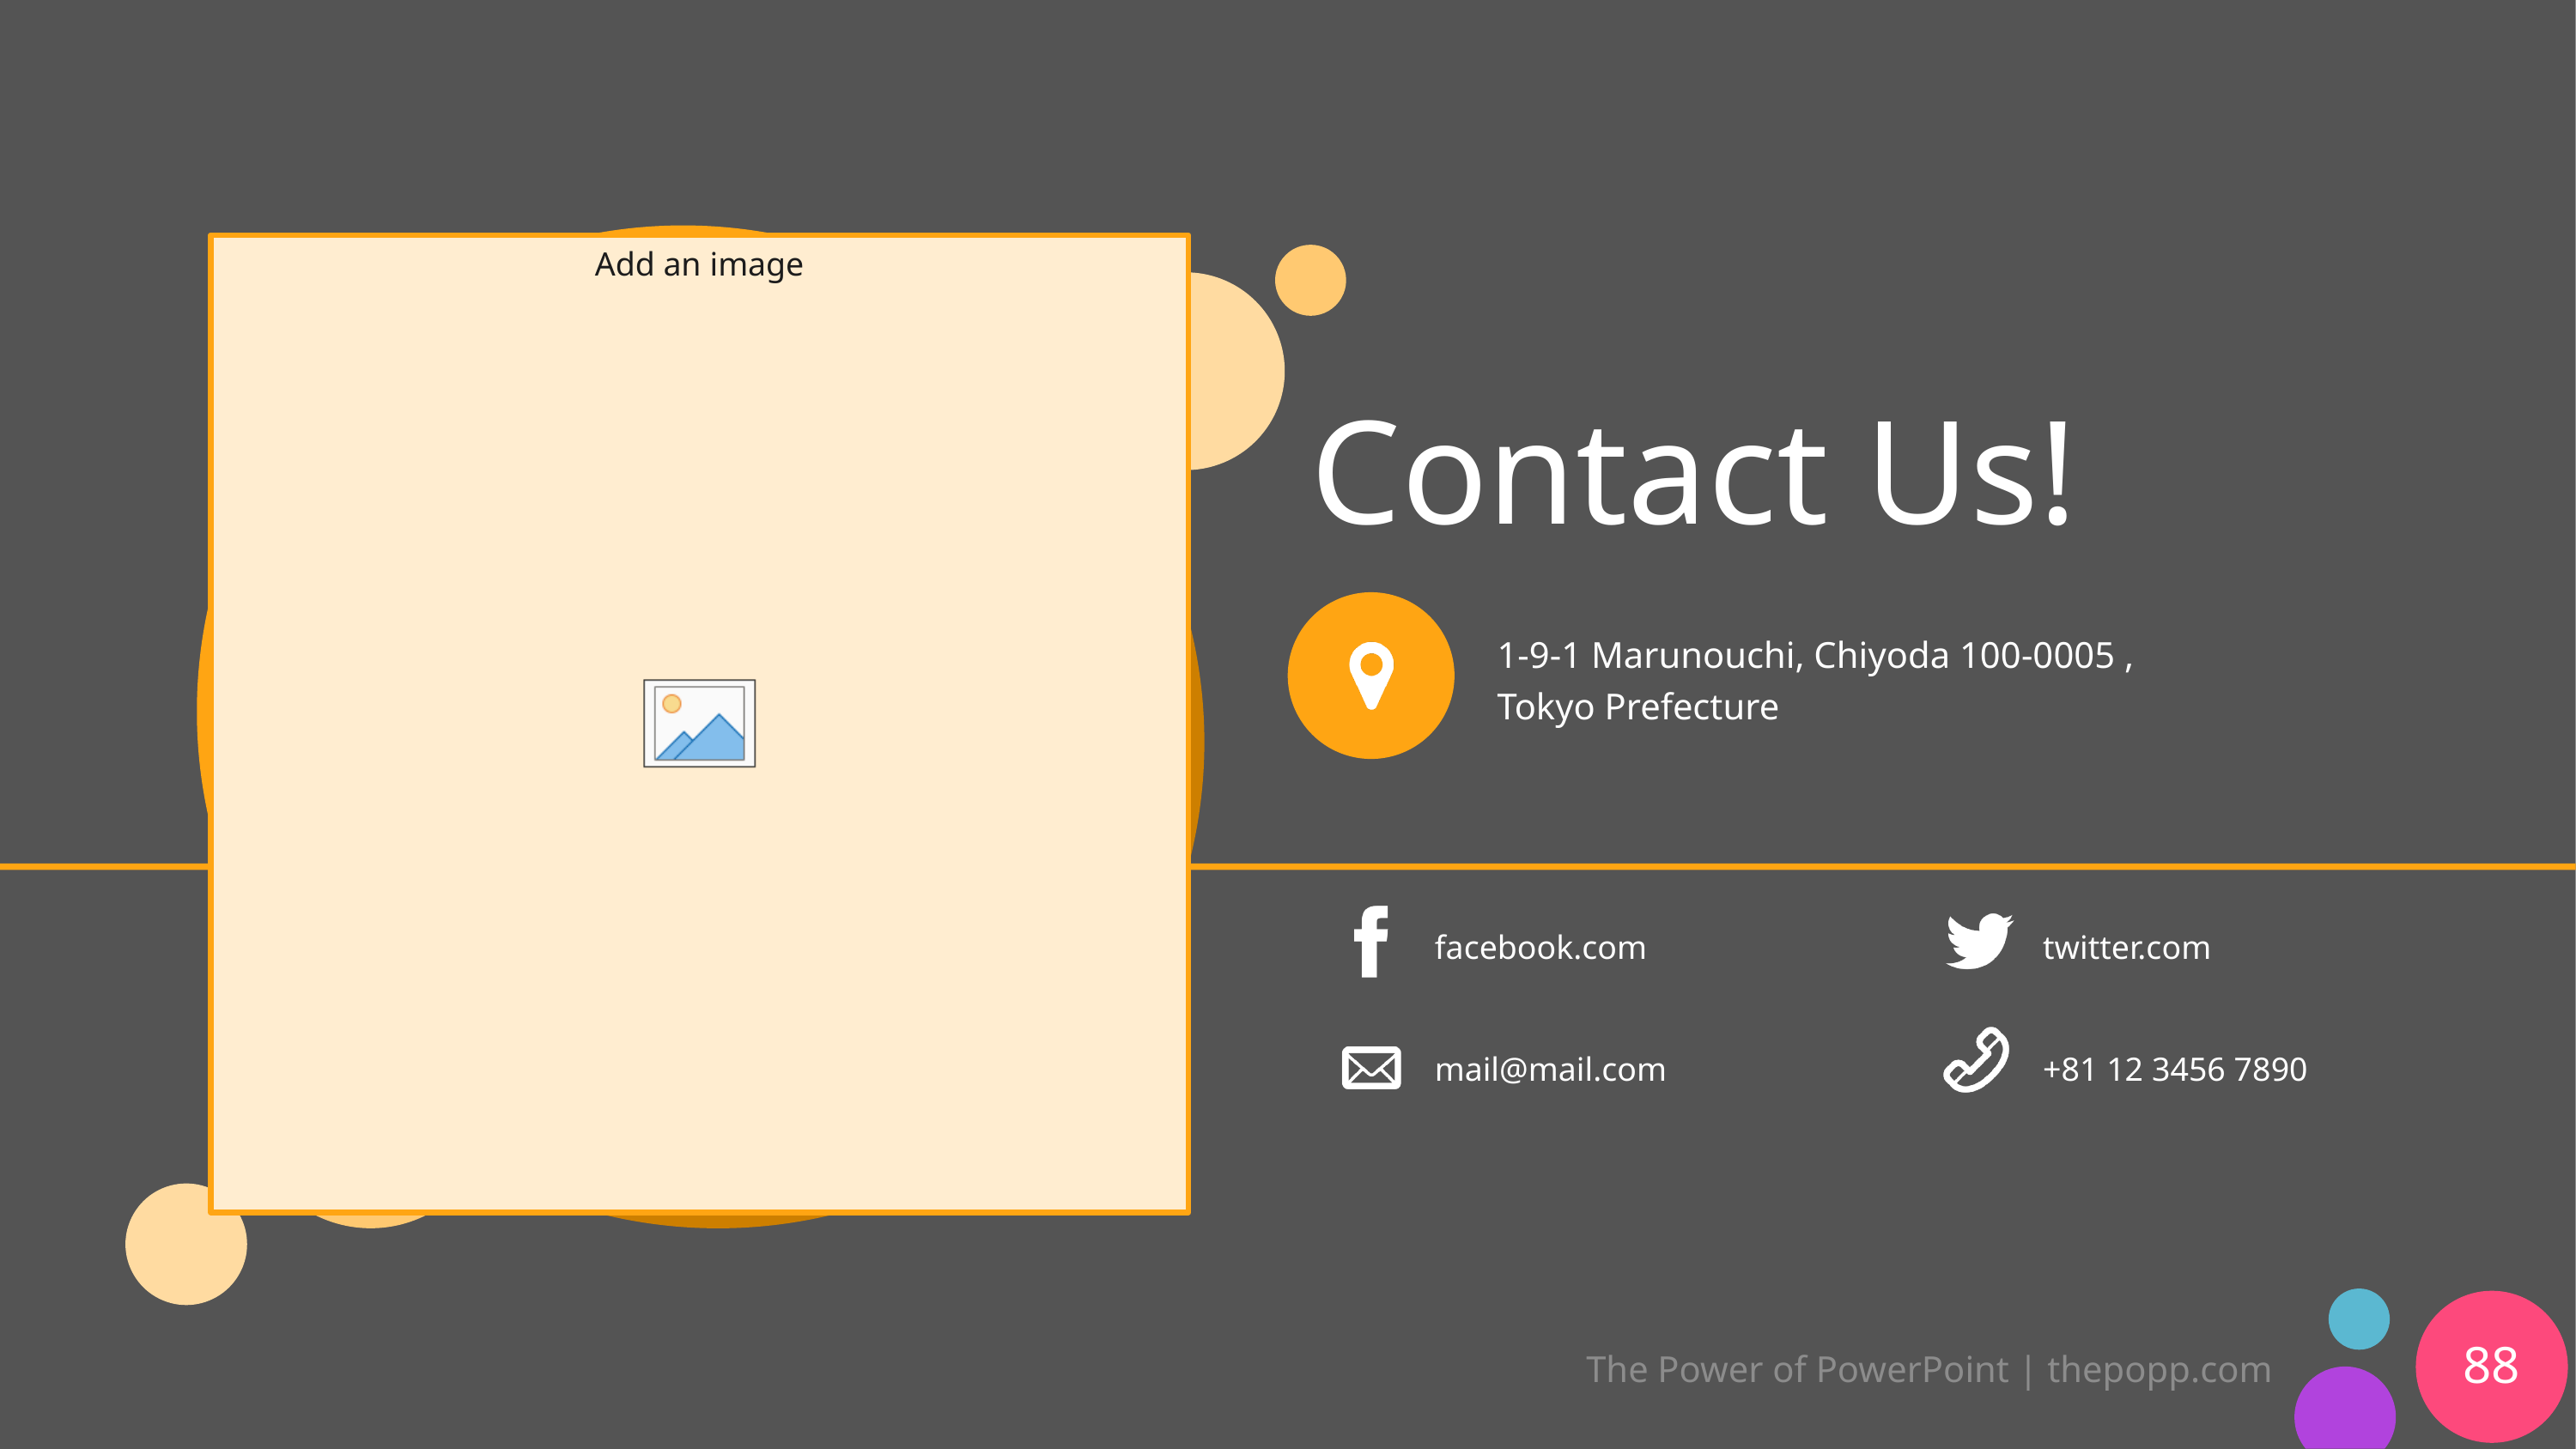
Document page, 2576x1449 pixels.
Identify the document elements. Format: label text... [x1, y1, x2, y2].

list facebook.com [1412, 900, 1905, 985]
picture [1940, 1023, 2019, 1102]
title Contact Us! [1287, 349, 2519, 565]
list mail@mail.com [1412, 1022, 1905, 1106]
list 1-9-1 Marunouchi, Chiyoda 100-0005 , Tokyo Prefecture [1473, 592, 2519, 760]
footer The Power of PowerPoint | thepopp.com [1479, 1332, 2296, 1410]
picture [1332, 636, 1411, 715]
slide_number 88 [2415, 1328, 2568, 1406]
picture [1940, 901, 2019, 981]
picture [1332, 901, 1411, 981]
picture [213, 237, 1187, 1210]
list twitter.com [2020, 900, 2514, 985]
list +81 12 3456 7890 [2020, 1022, 2514, 1106]
picture [1332, 1023, 1411, 1102]
